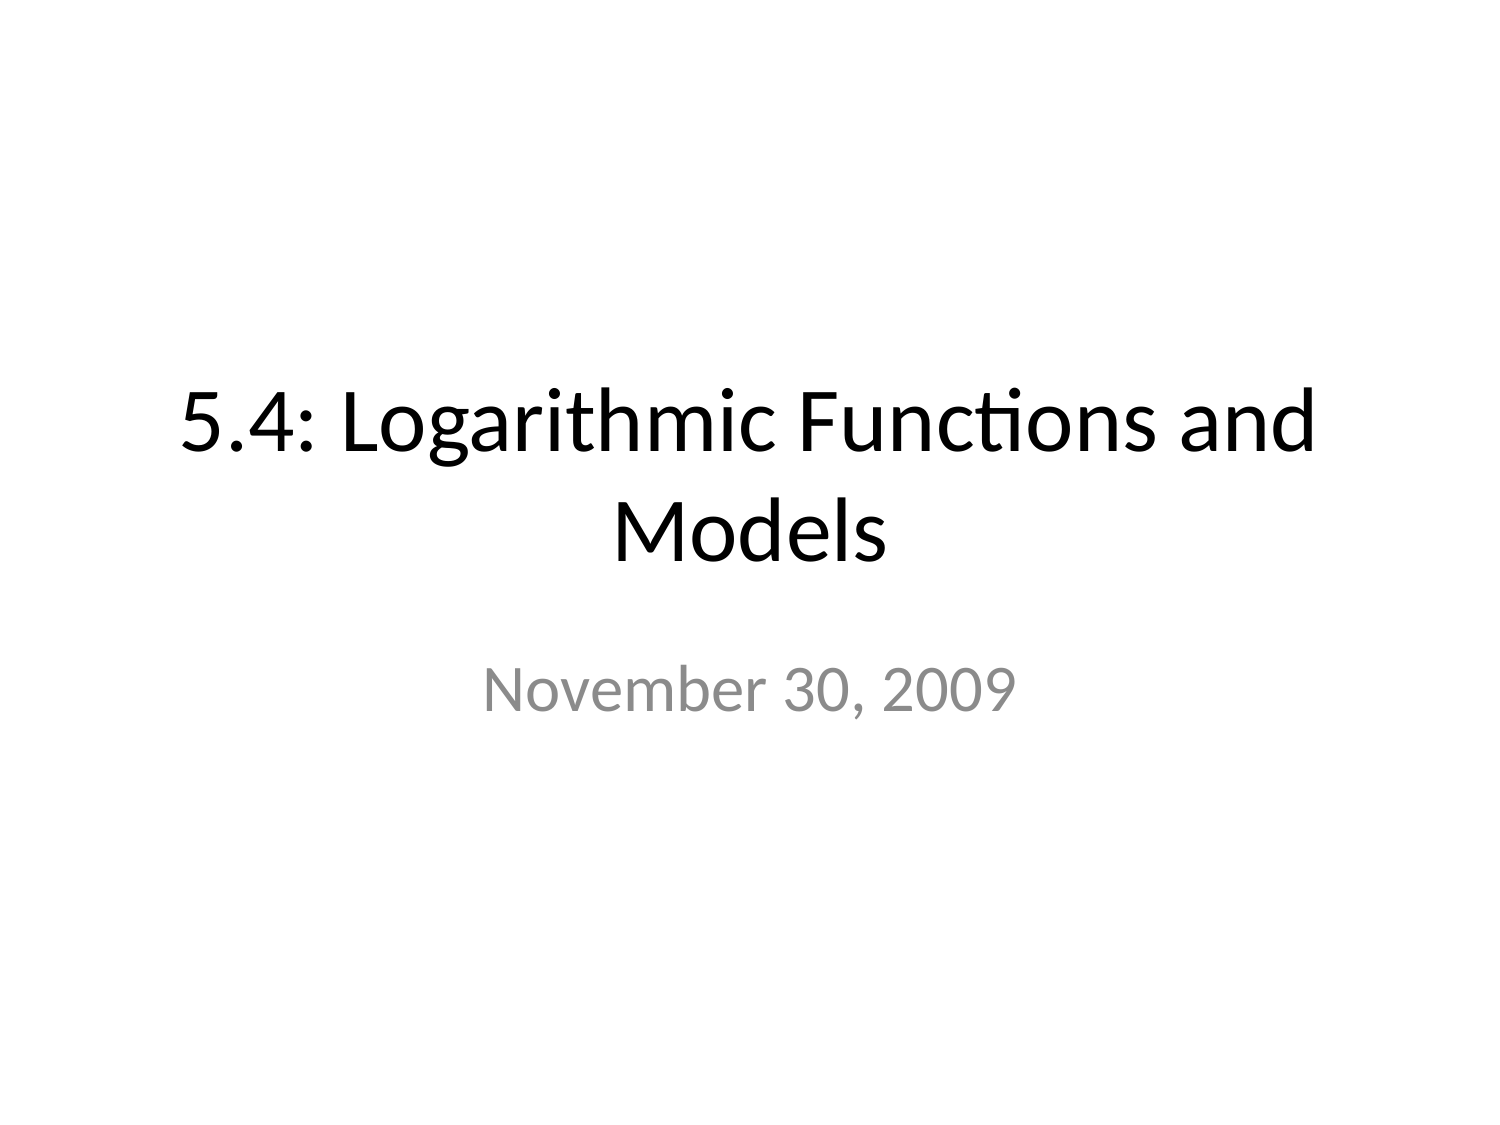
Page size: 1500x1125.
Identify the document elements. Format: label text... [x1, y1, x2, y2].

title 5.4: Logarithmic Functions and Models [112, 349, 1388, 591]
subtitle November 30, 2009 [225, 637, 1275, 925]
